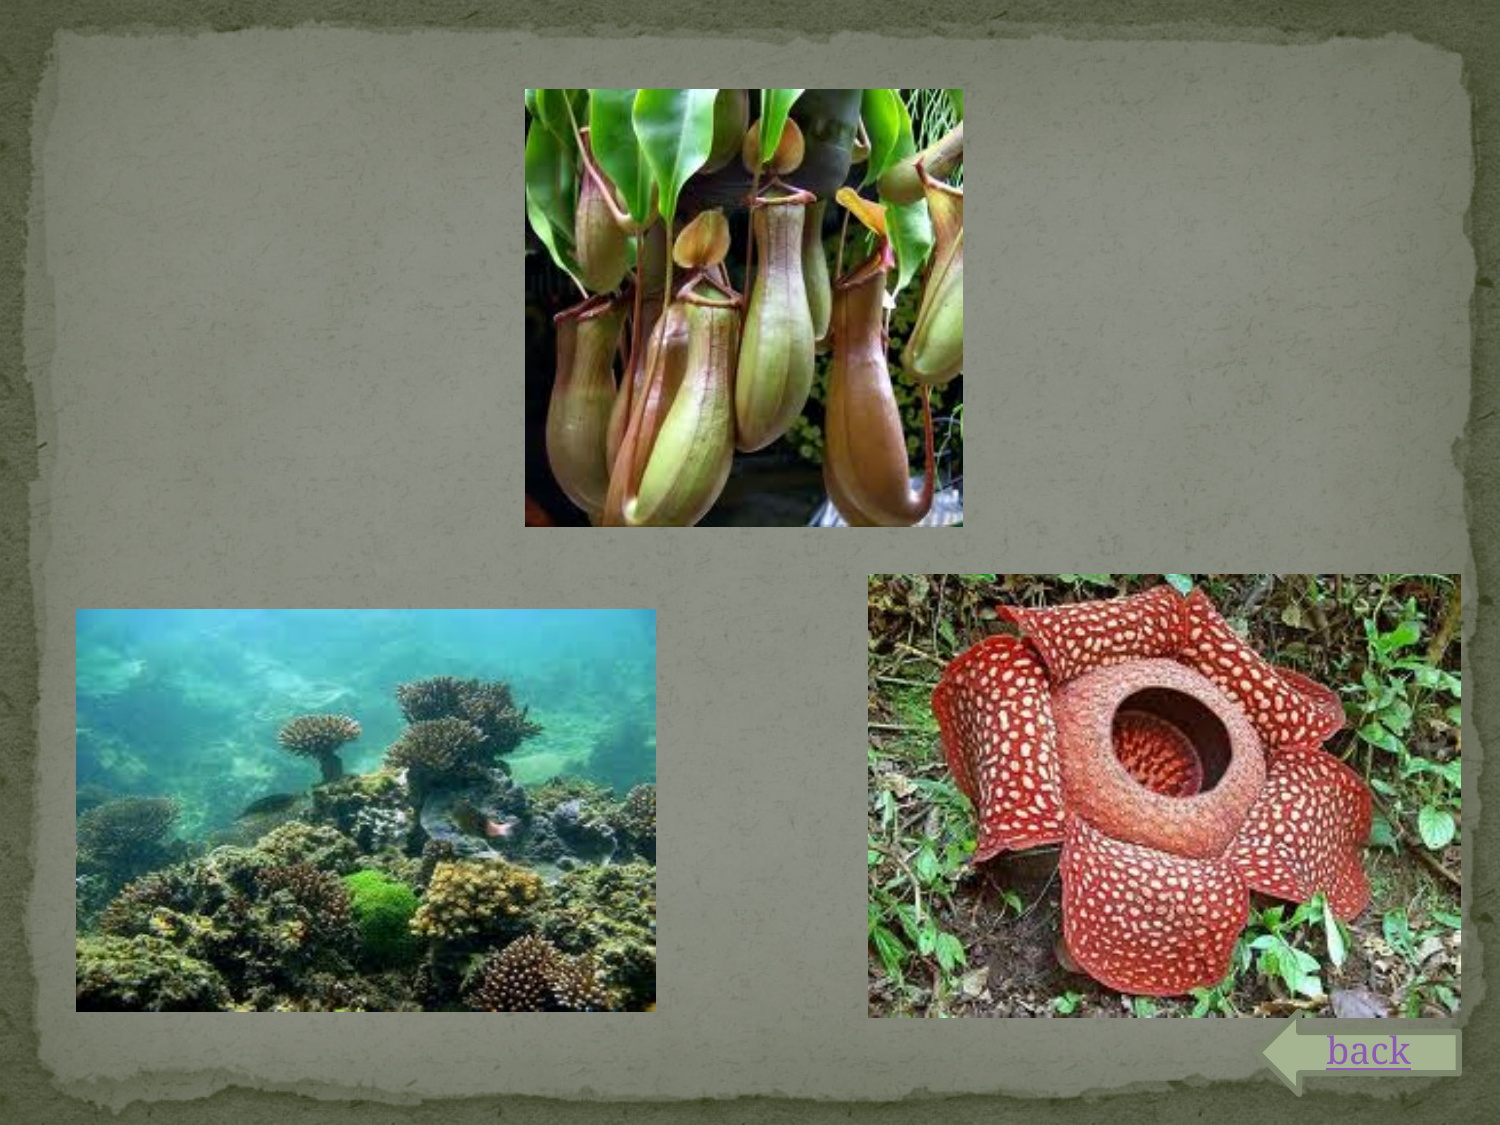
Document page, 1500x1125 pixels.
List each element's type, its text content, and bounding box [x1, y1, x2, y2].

picture [525, 89, 963, 527]
text_box back [1254, 1028, 1462, 1097]
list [870, 576, 1460, 1017]
picture [76, 609, 656, 1012]
